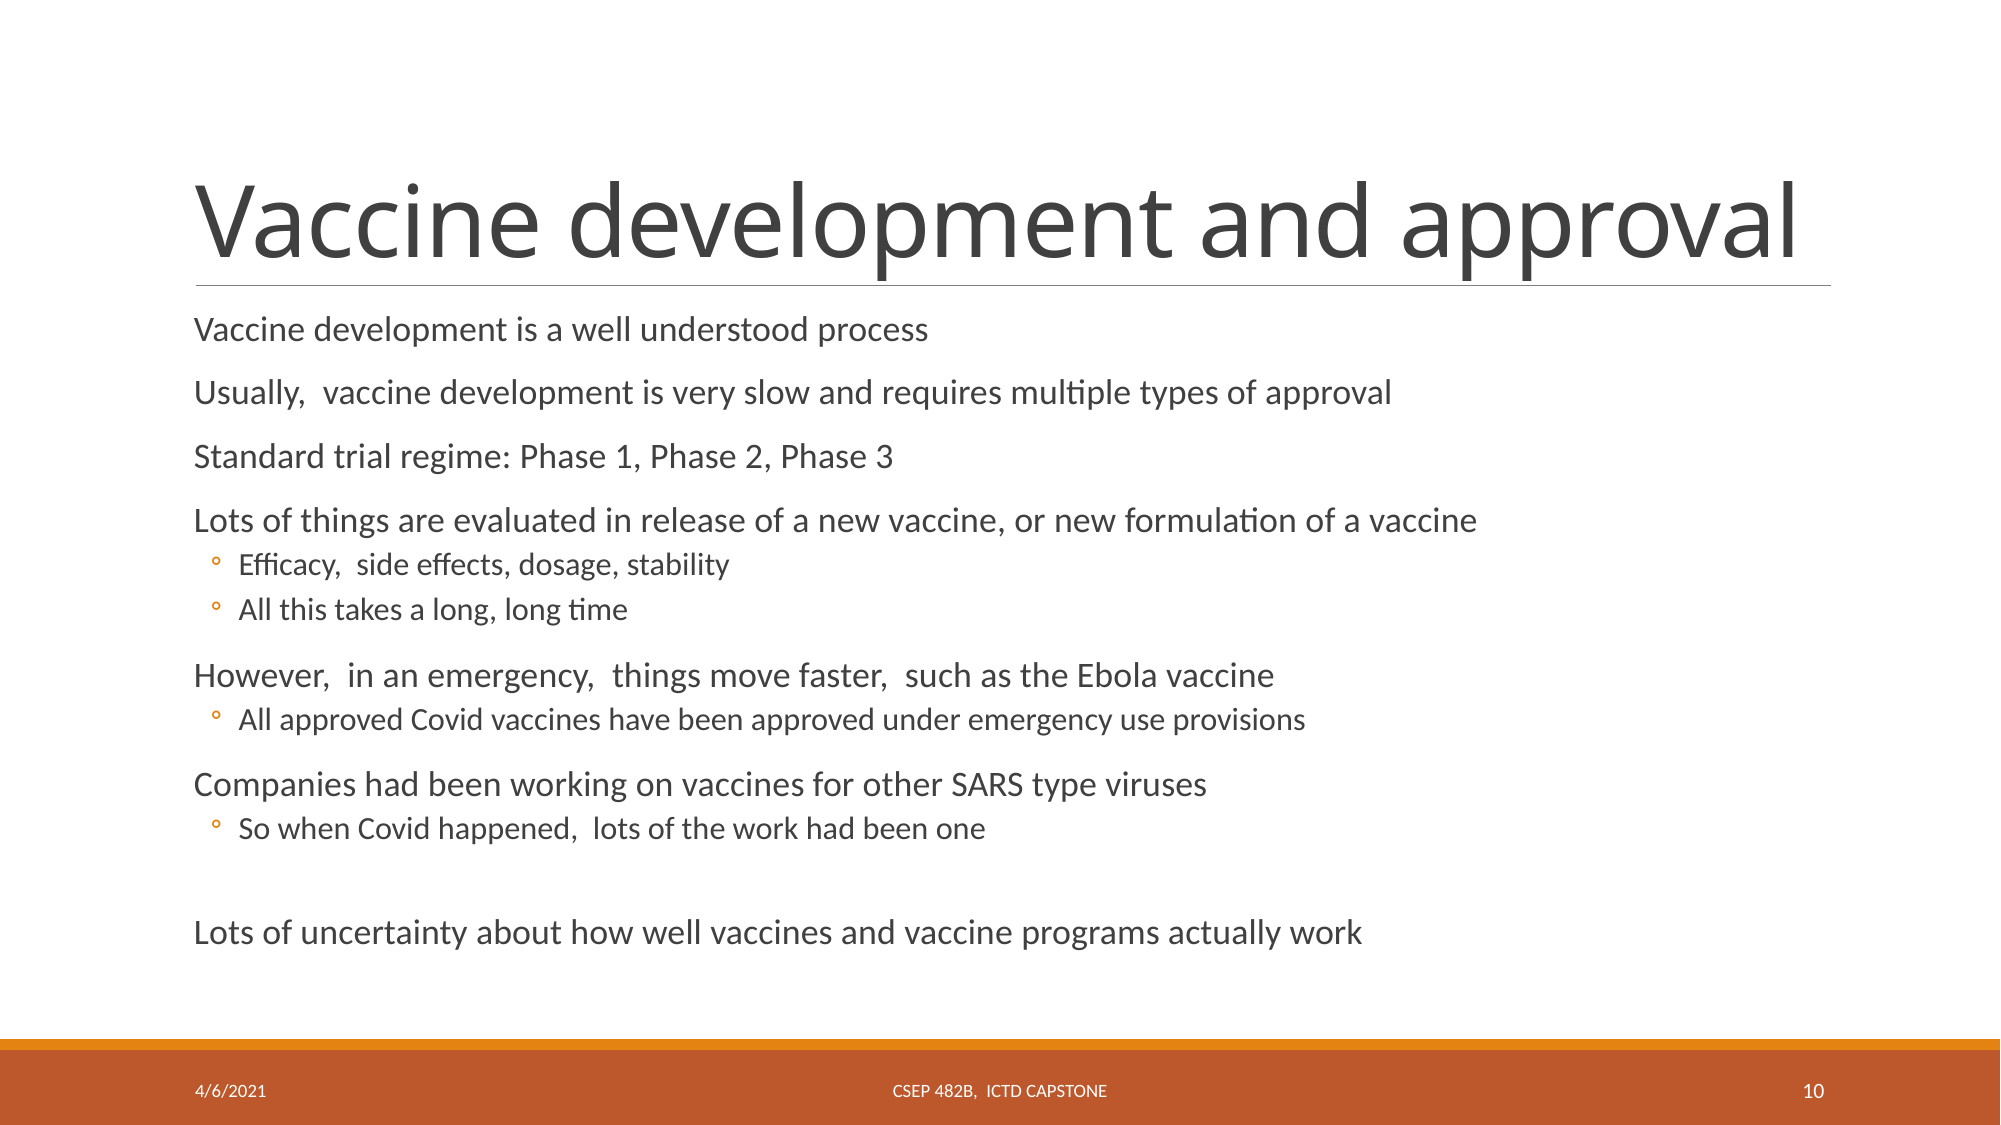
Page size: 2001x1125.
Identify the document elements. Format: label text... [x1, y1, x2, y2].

slide_number 10 [1624, 1059, 1840, 1120]
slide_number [180, 1059, 586, 1120]
footer CSEP 482B, ICTD Capstone [604, 1059, 1396, 1120]
list Vaccine development is a well understood process Usually, vaccine development is very slow and requires multiple types of approval Standard trial regime: Phase 1, Phase 2, Phase 3 Lots of things are evaluated in release of a new vaccine, or new formulation of a vaccine Efficacy, side effects, dosage, stability All this takes a long, long time However, in an emergency, things move faster, such as the Ebola vaccine All approved Covid vaccines have been approved under emergency use provisions Companies had been working on vaccines for other SARS type viruses So when Covid happened, lots of the work had been one Lots of uncertainty about how well vaccines and vaccine programs actually work [180, 302, 1830, 963]
title Vaccine development and approval [180, 47, 1830, 285]
